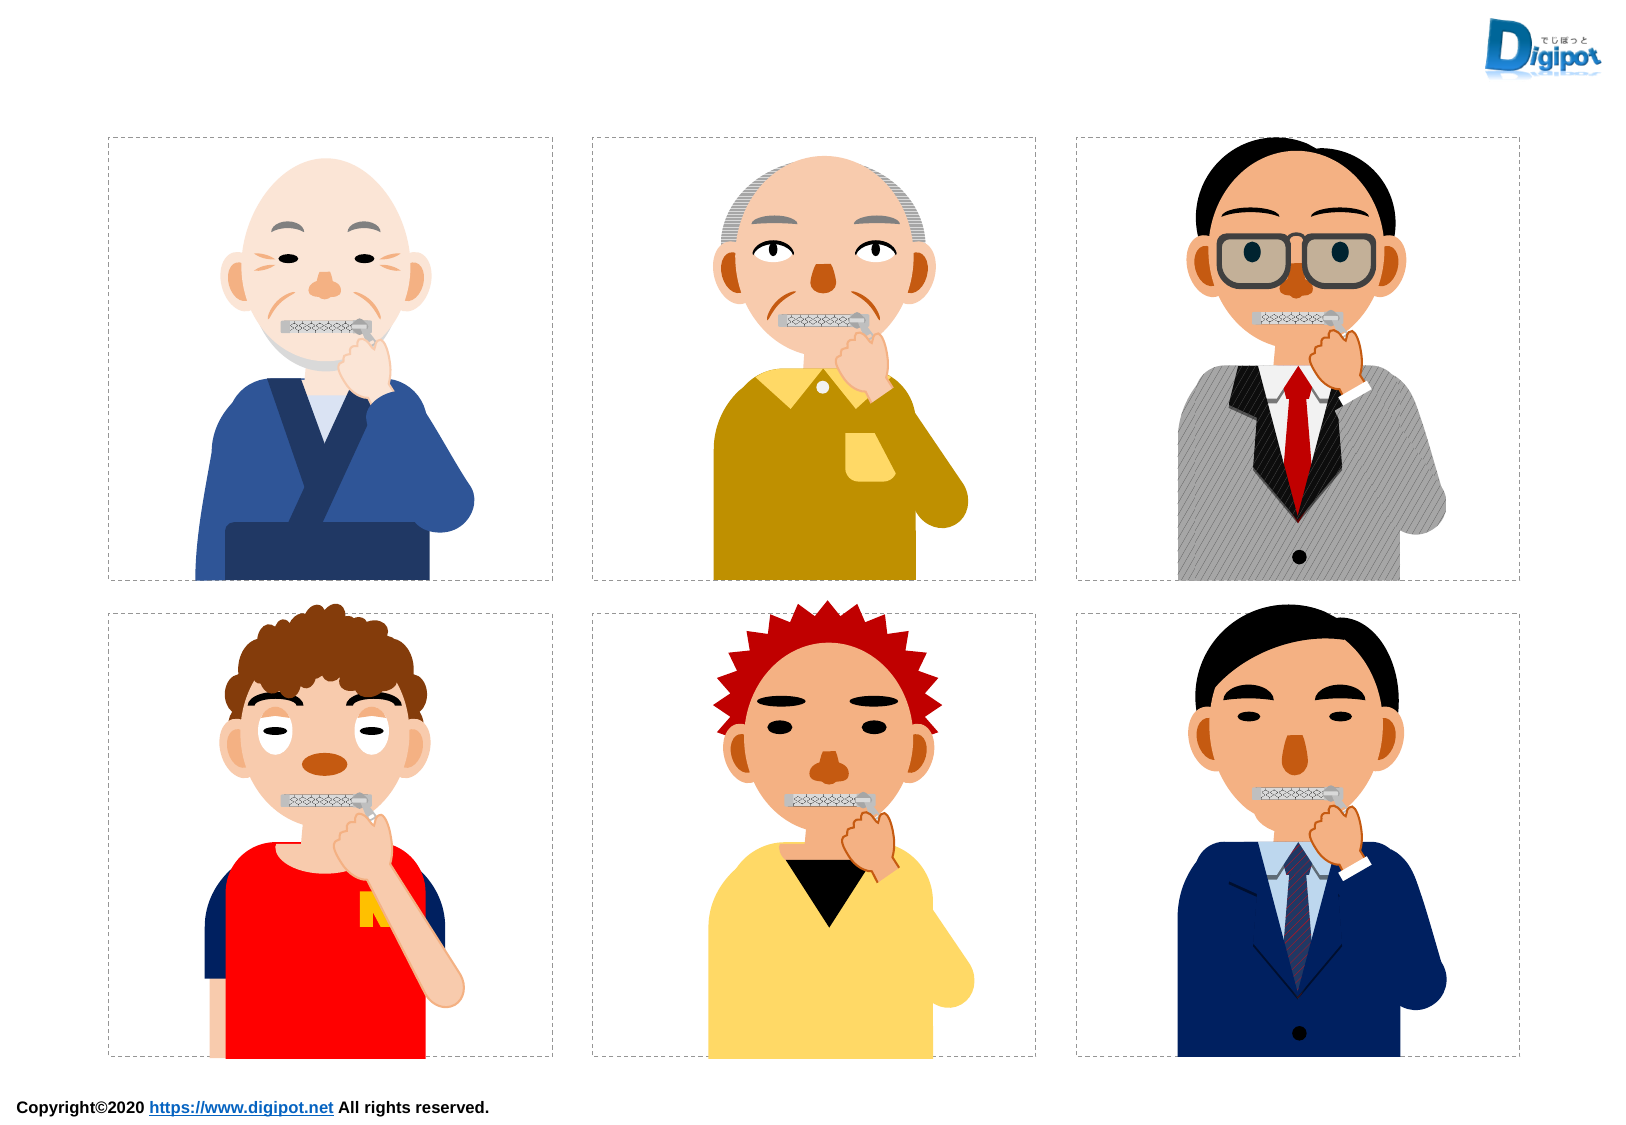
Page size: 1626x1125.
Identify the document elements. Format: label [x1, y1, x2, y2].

text_box [204, 603, 446, 1059]
text_box [1177, 604, 1446, 1057]
picture [1485, 18, 1602, 82]
text_box [1177, 137, 1446, 581]
text_box [713, 155, 946, 580]
text_box [708, 600, 952, 1059]
text_box [195, 158, 452, 581]
